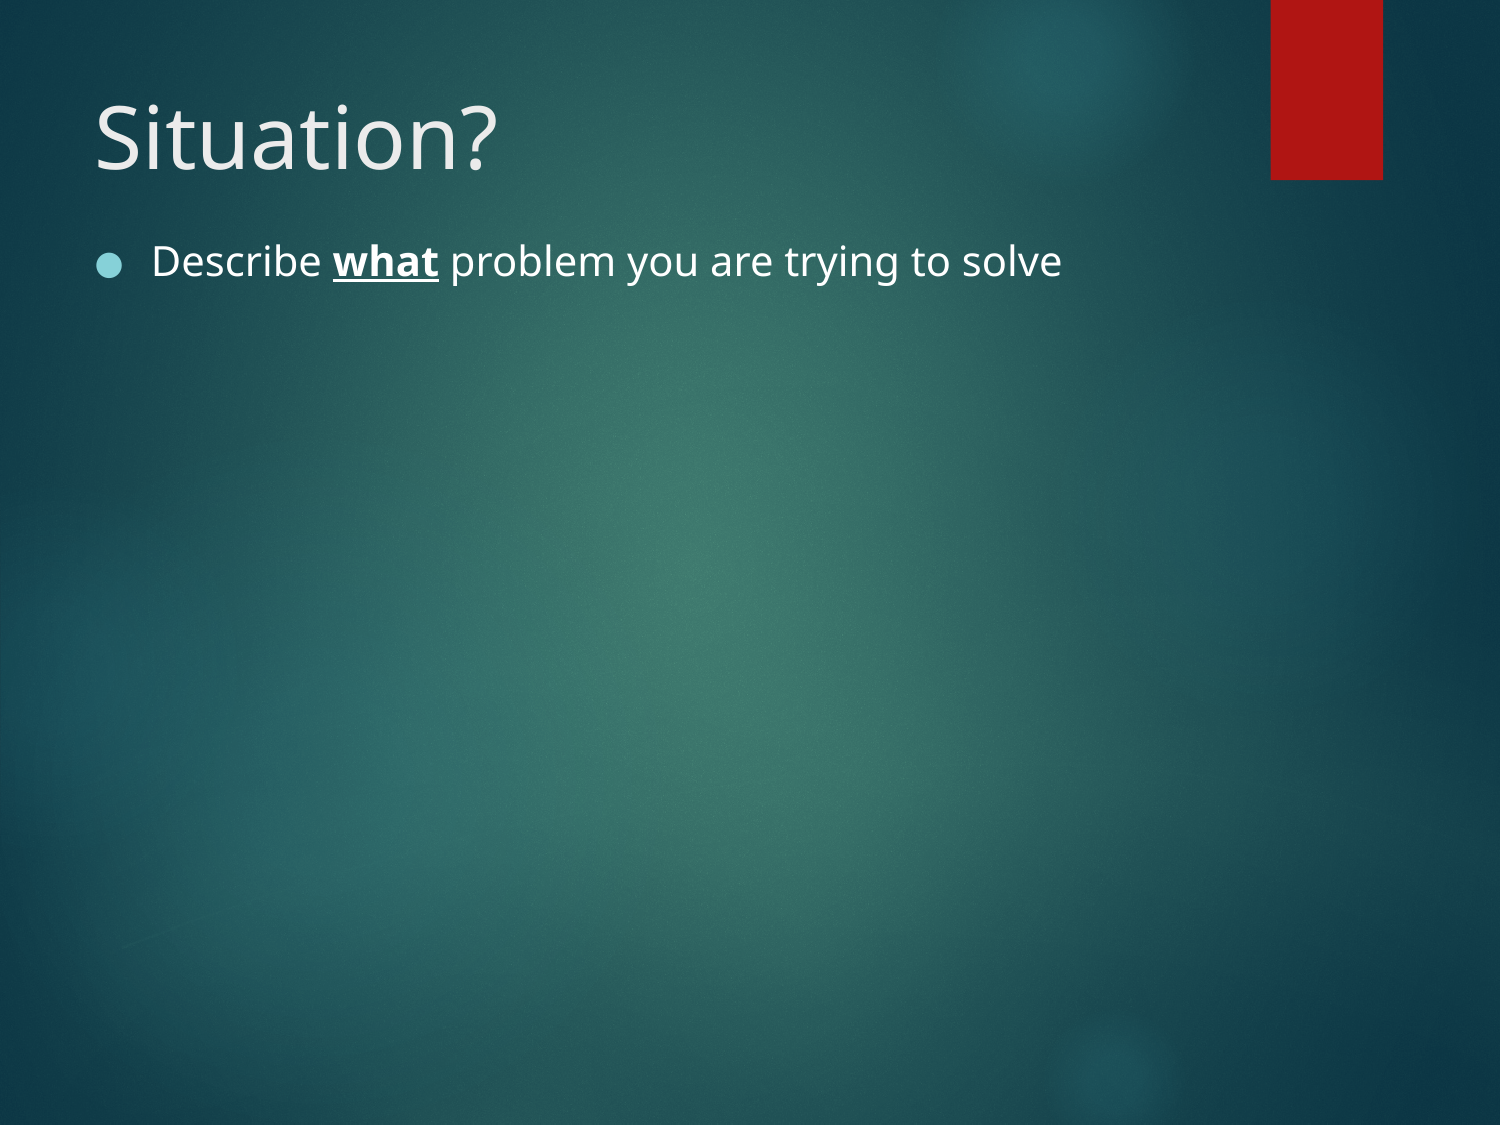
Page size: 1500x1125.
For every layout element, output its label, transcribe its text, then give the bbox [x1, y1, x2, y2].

picture [0, 0, 1500, 1125]
title Situation? [79, 74, 1237, 207]
list Describe what problem you are trying to solve [79, 226, 1441, 1040]
